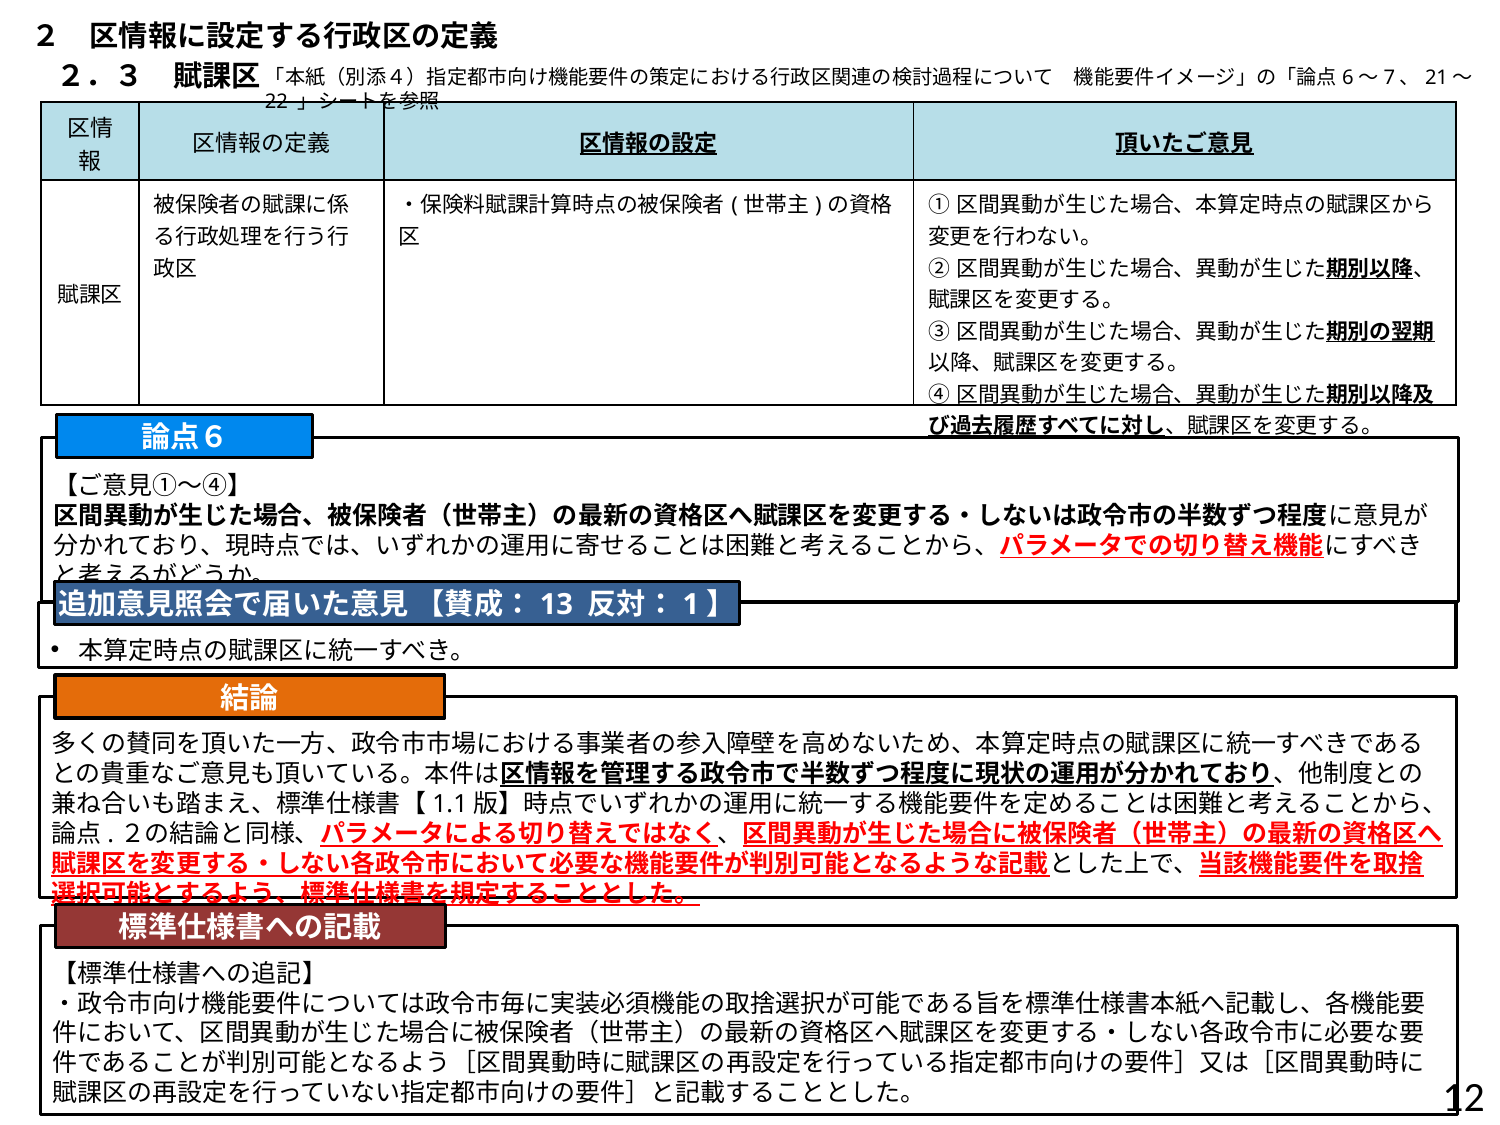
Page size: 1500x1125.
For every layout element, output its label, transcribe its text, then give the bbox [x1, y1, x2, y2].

table_cell 賦課区 [42, 181, 138, 404]
table_cell ・保険料賦課計算時点の被保険者(世帯主)の資格区 [385, 181, 913, 404]
text_box 本算定時点の賦課区に統一すべき。 [38, 602, 1457, 668]
text_box 論点６ [55, 413, 315, 460]
text_box ２．３ 賦課区 [41, 42, 1464, 89]
text_box 追加意見照会で届いた意見 【賛成：13 反対：1】 [52, 580, 741, 627]
text_box 多くの賛同を頂いた一方、政令市市場における事業者の参入障壁を高めないため、本算定時点の賦課区に統一すべきであるとの貴重なご意見も頂いている。本件は区情報を管理する政令市で半数ずつ程度に現状の運用が分かれており、他制度との兼ね合いも踏まえ、標準仕様書【1.1版】時点でいずれかの運用に統一する機能要件を定めることは困難と考えることから、論点.２の結論と同様、パラメータによる切り替えではなく、区間異動が生じた場合に被保険者（世帯主）の最新の資格区へ賦課区を変更する・しない各政令市において必要な機能要件が判別可能となるような記載とした上で、当該機能要件を取捨選択可能とするよう、標準仕様書を規定することとした。 [39, 696, 1457, 898]
text_box 「本紙（別添４）指定都市向け機能要件の策定における行政区関連の検討過程について 機能要件イメージ」の「論点6～7、21～22 」シートを参照 [250, 49, 1500, 102]
table_cell ①区間異動が生じた場合、本算定時点の賦課区から変更を行わない。 ②区間異動が生じた場合、異動が生じた期別以降、賦課区を変更する。 ③区間異動が生じた場合、異動が生じた期別の翌期以降、賦課区を変更する。 ④区間異動が生じた場合、異動が生じた期別以降及び過去履歴すべてに対し、賦課区を変更する。 [914, 181, 1455, 404]
text_box ２ 区情報に設定する行政区の定義 [16, 2, 1440, 49]
table_header 区情報の設定 [385, 103, 913, 179]
text_box 標準仕様書への記載 [54, 902, 448, 949]
text_box 【標準仕様書への追記】 ・政令市向け機能要件については政令市毎に実装必須機能の取捨選択が可能である旨を標準仕様書本紙へ記載し、各機能要件において、区間異動が生じた場合に被保険者（世帯主）の最新の資格区へ賦課区を変更する・しない各政令市に必要な要件であることが判別可能となるよう［区間異動時に賦課区の再設定を行っている指定都市向けの要件］又は［区間異動時に賦課区の再設定を行っていない指定都市向けの要件］と記載することとした。 [40, 925, 1458, 1115]
table_header 区情報の定義 [140, 103, 383, 179]
table_header 区情報 [42, 103, 138, 179]
text_box 【ご意見①～④】 区間異動が生じた場合、被保険者（世帯主）の最新の資格区へ賦課区を変更する・しないは政令市の半数ずつ程度に意見が分かれており、現時点では、いずれかの運用に寄せることは困難と考えることから、パラメータでの切り替え機能にすべきと考えるがどうか。 [41, 437, 1459, 602]
text_box 結論 [53, 673, 447, 720]
table_cell 被保険者の賦課に係る行政処理を行う行政区 [140, 181, 383, 404]
slide_number 11 [1149, 1065, 1500, 1125]
table_header 頂いたご意見 [914, 103, 1455, 179]
